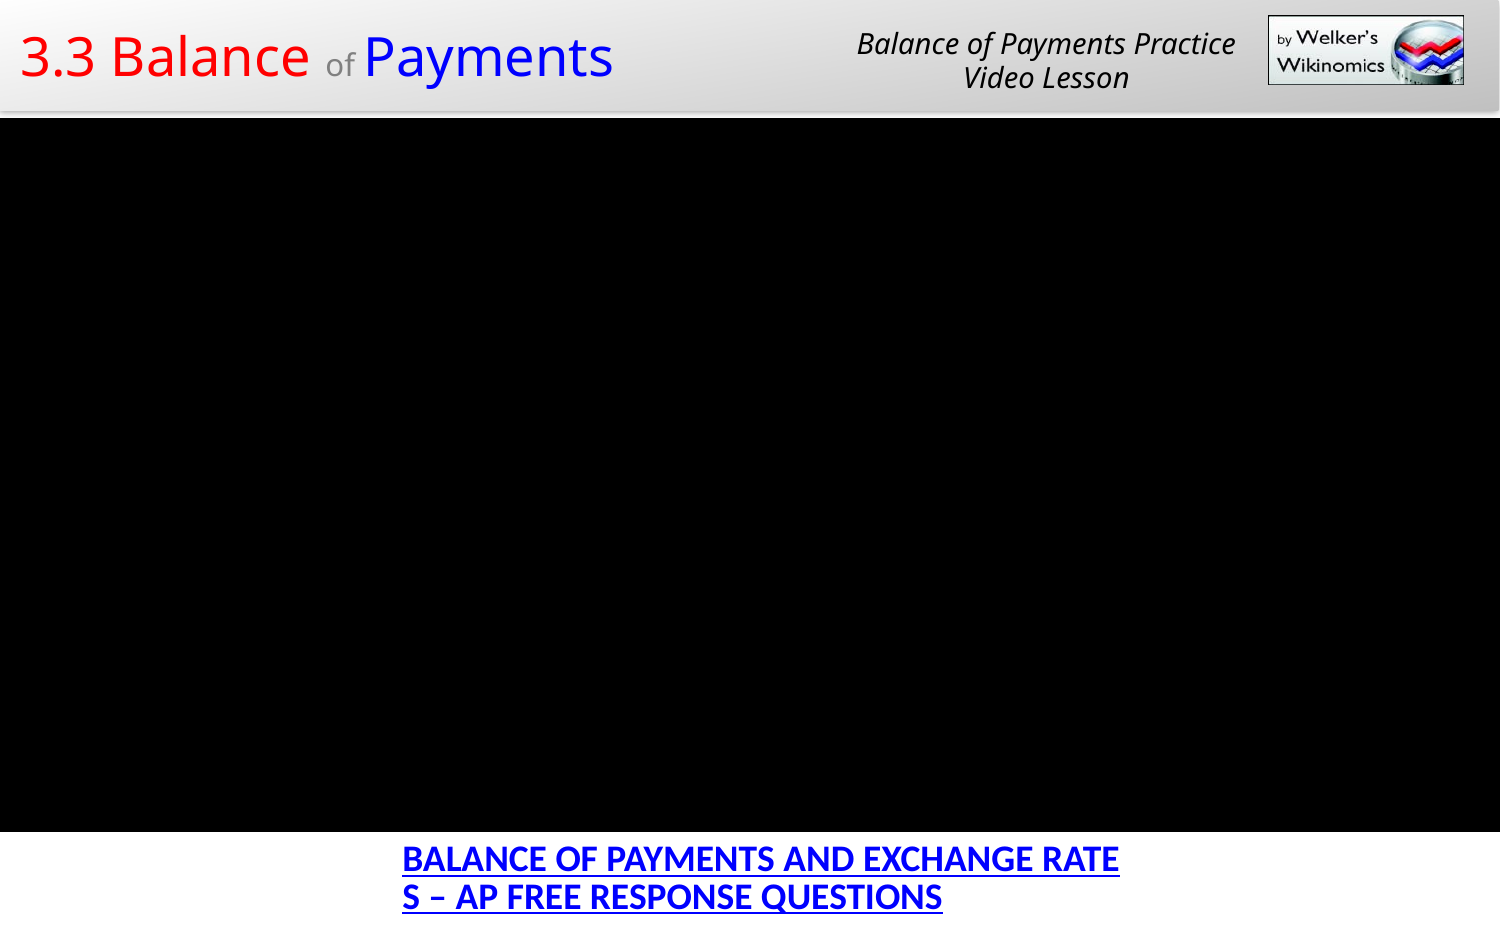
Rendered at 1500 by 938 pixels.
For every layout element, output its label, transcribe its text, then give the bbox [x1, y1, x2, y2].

picture [0, 118, 1500, 832]
text_box Balance of Payments Practice Video Lesson [837, 18, 1256, 101]
picture [1268, 15, 1464, 85]
text_box BALANCE OF PAYMENTS AND EXCHANGE RATES – AP FREE RESPONSE QUESTIONS [387, 841, 1138, 887]
